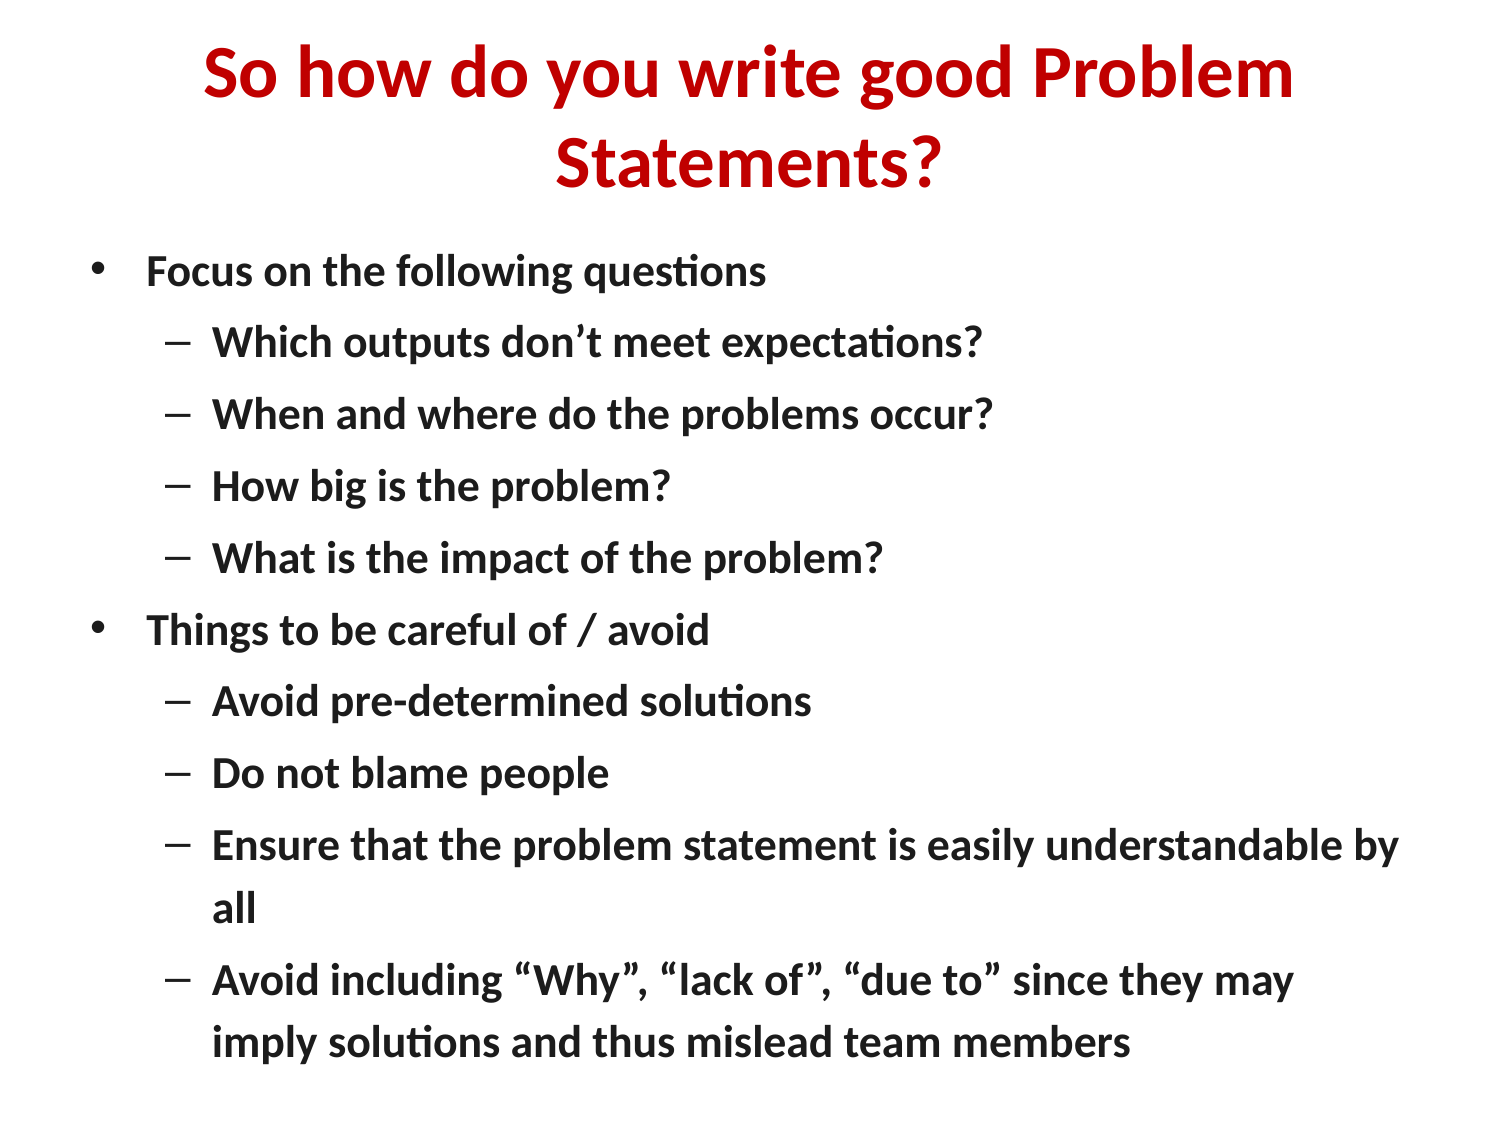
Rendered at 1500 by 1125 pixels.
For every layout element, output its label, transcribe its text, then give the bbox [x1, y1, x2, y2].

list Focus on the following questions Which outputs don’t meet expectations? When and where do the problems occur? How big is the problem? What is the impact of the problem? Things to be careful of / avoid Avoid pre-determined solutions Do not blame people Ensure that the problem statement is easily understandable by all Avoid including “Why”, “lack of”, “due to” since they may imply solutions and thus mislead team members [75, 224, 1425, 1125]
title So how do you write good Problem Statements? [75, 0, 1425, 224]
